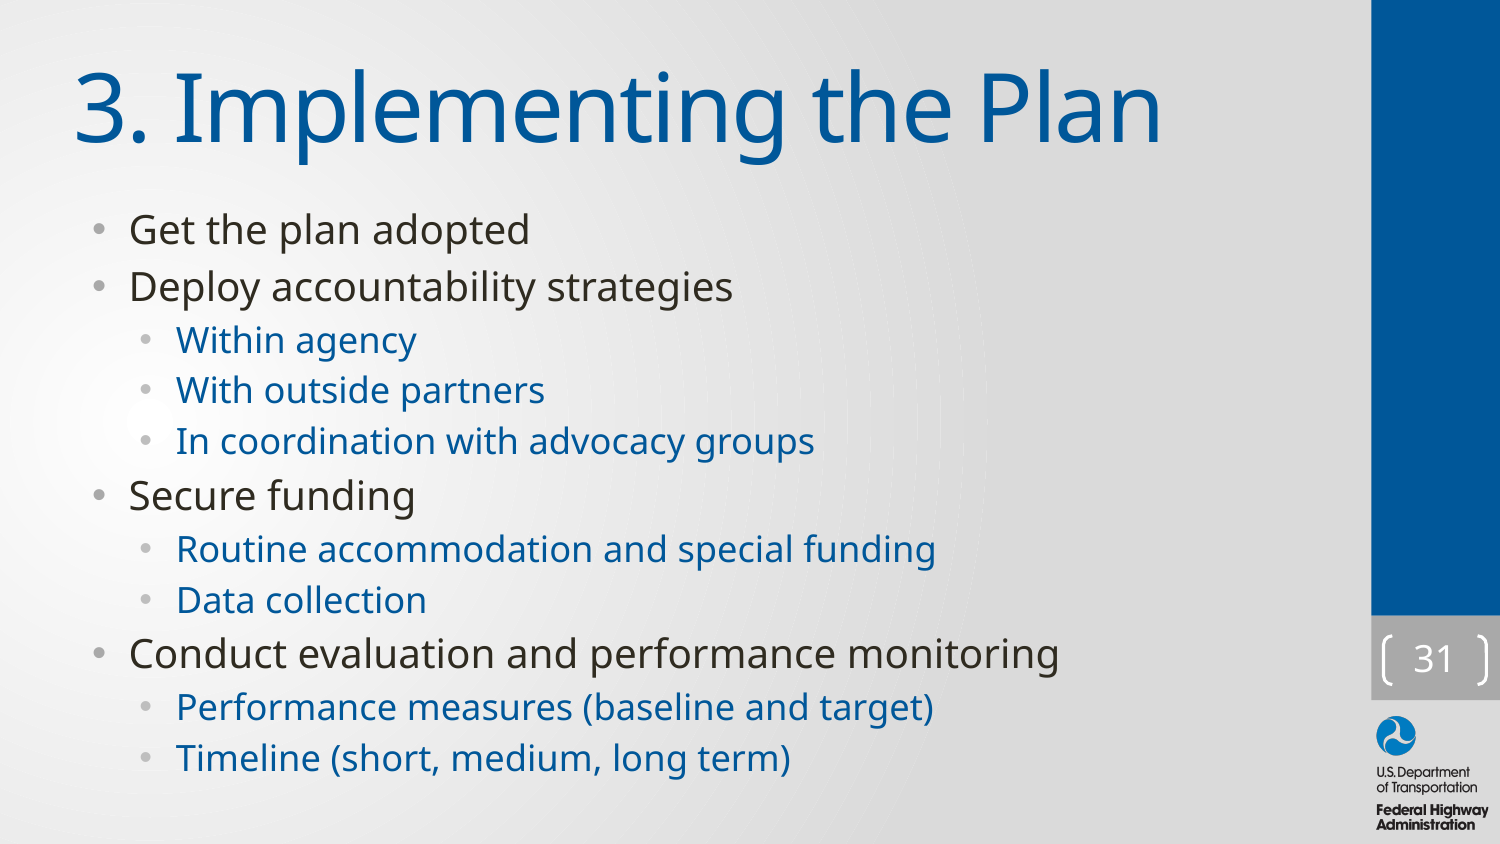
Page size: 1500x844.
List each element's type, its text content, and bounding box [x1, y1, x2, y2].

title 3. Implementing the Plan [58, 33, 1309, 175]
slide_number 31 [1381, 634, 1488, 687]
list Get the plan adopted Deploy accountability strategies Within agency With outside partners In coordination with advocacy groups Secure funding Routine accommodation and special funding Data collection Conduct evaluation and performance monitoring Performance measures (baseline and target) Timeline (short, medium, long term) [58, 196, 1309, 788]
